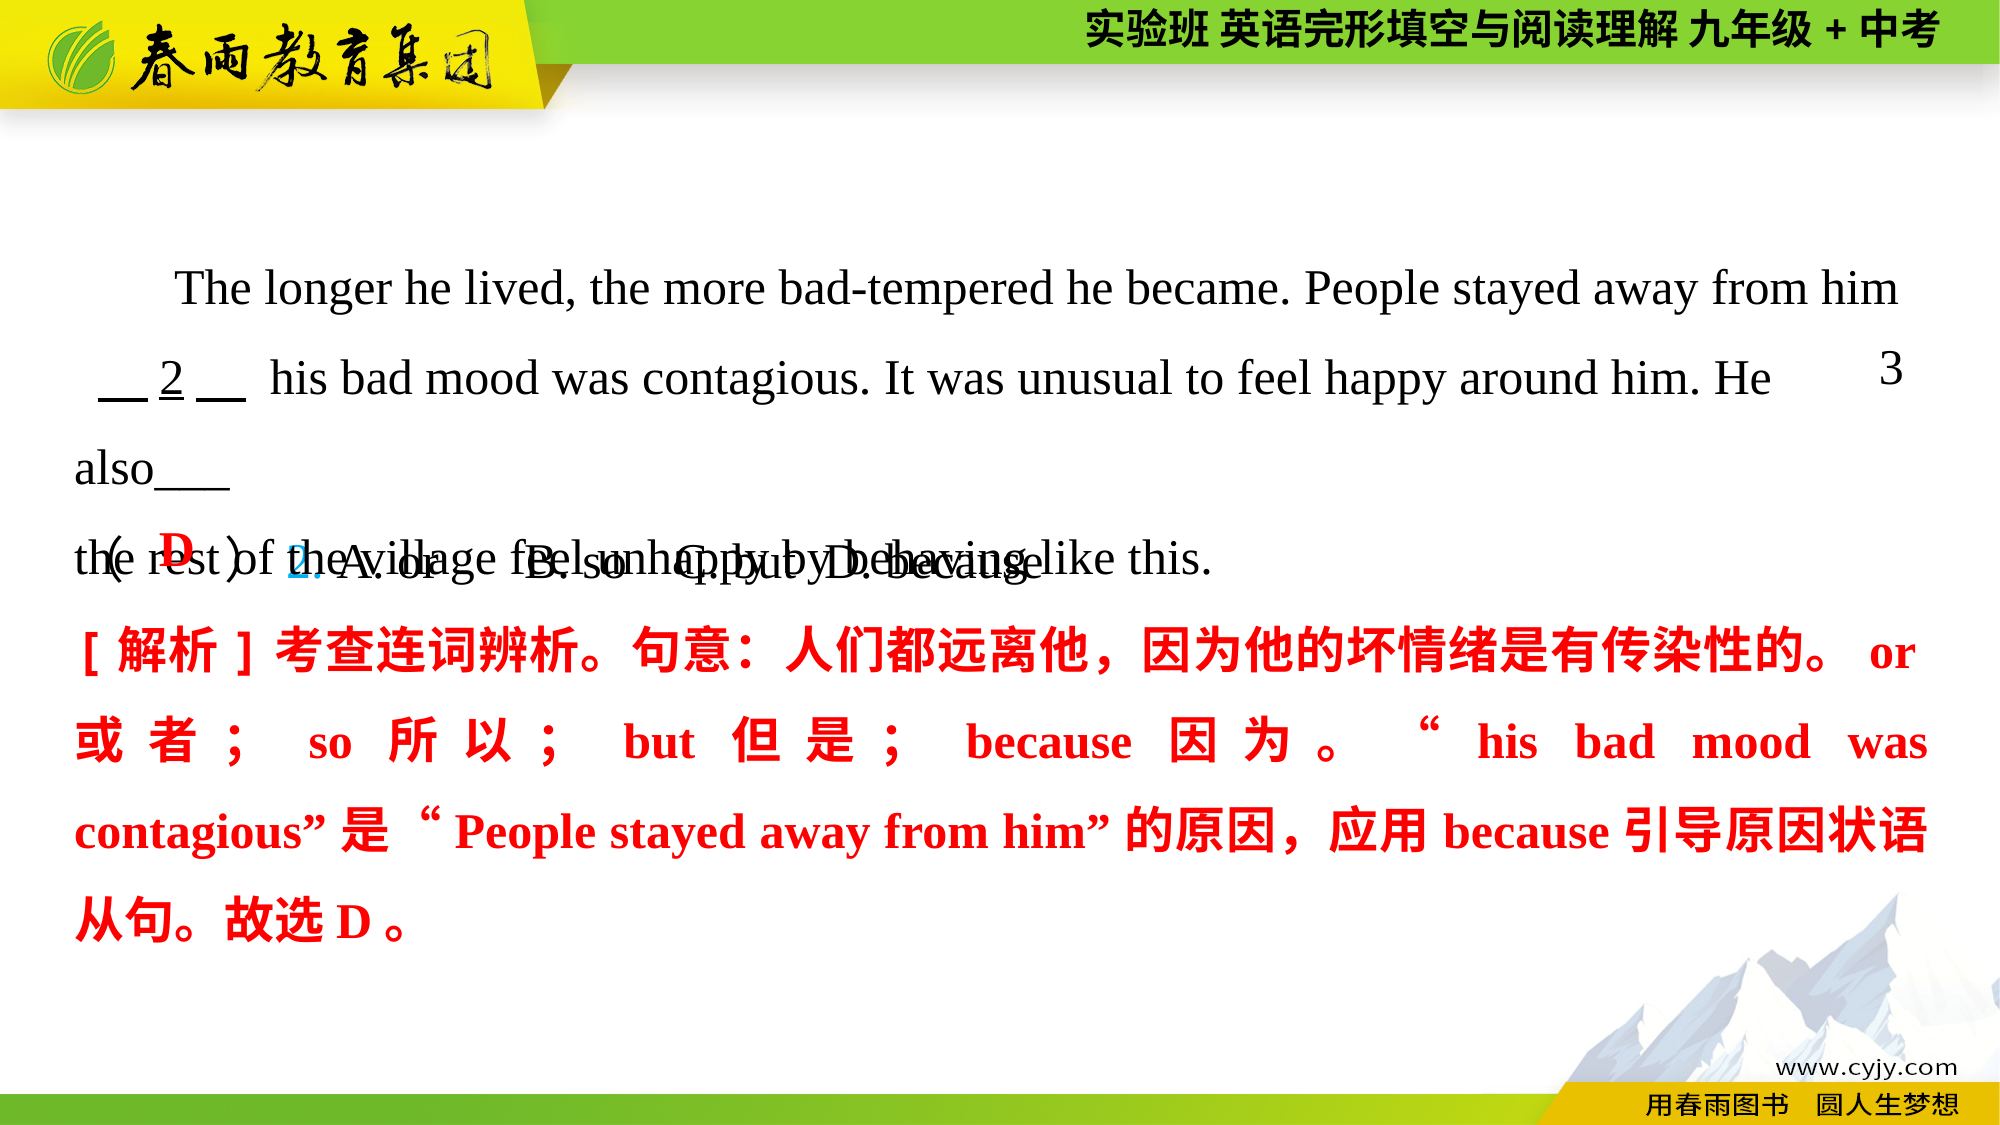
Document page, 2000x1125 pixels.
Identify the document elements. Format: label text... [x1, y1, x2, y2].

text_box 3 [1802, 327, 1919, 402]
text_box （ ）2. A. or B. so C. but D. because [59, 491, 1944, 581]
list The longer he lived, the more bad-tempered he became. People stayed away from him 2 his bad mood was contagious. It was unusual to feel happy around him. He also___ the rest of the village feel unhappy by behaving like this. [59, 216, 1933, 505]
text_box [解析]考查连词辨析。句意：人们都远离他，因为他的坏情绪是有传染性的。or或者；so所以；but但是；because因为。“his bad mood was contagious”是“People stayed away from him”的原因，应用because引导原因状语从句。故选D。 [59, 581, 1944, 957]
picture [0, 0, 2000, 1125]
text_box D [143, 508, 210, 581]
